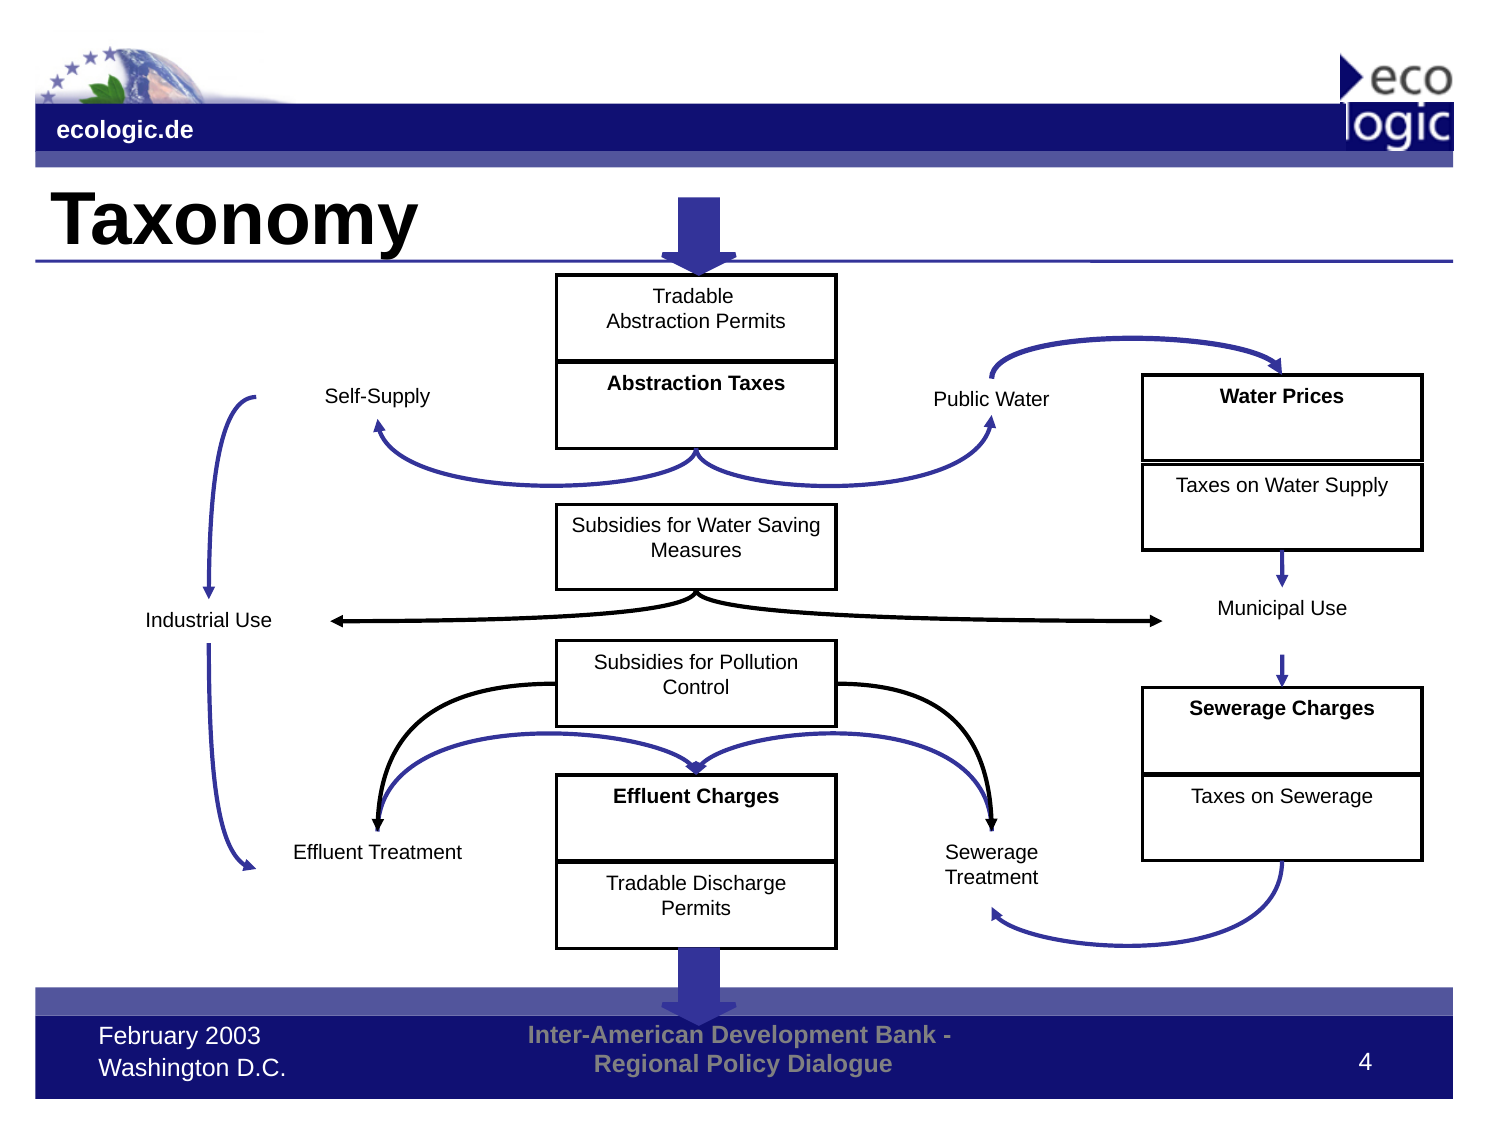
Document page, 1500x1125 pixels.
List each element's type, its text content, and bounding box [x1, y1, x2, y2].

picture [1340, 52, 1454, 151]
picture [35, 30, 296, 103]
slide_number 4 [1208, 1037, 1388, 1087]
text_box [87, 199, 1423, 1024]
title Taxonomy [34, 173, 1454, 256]
